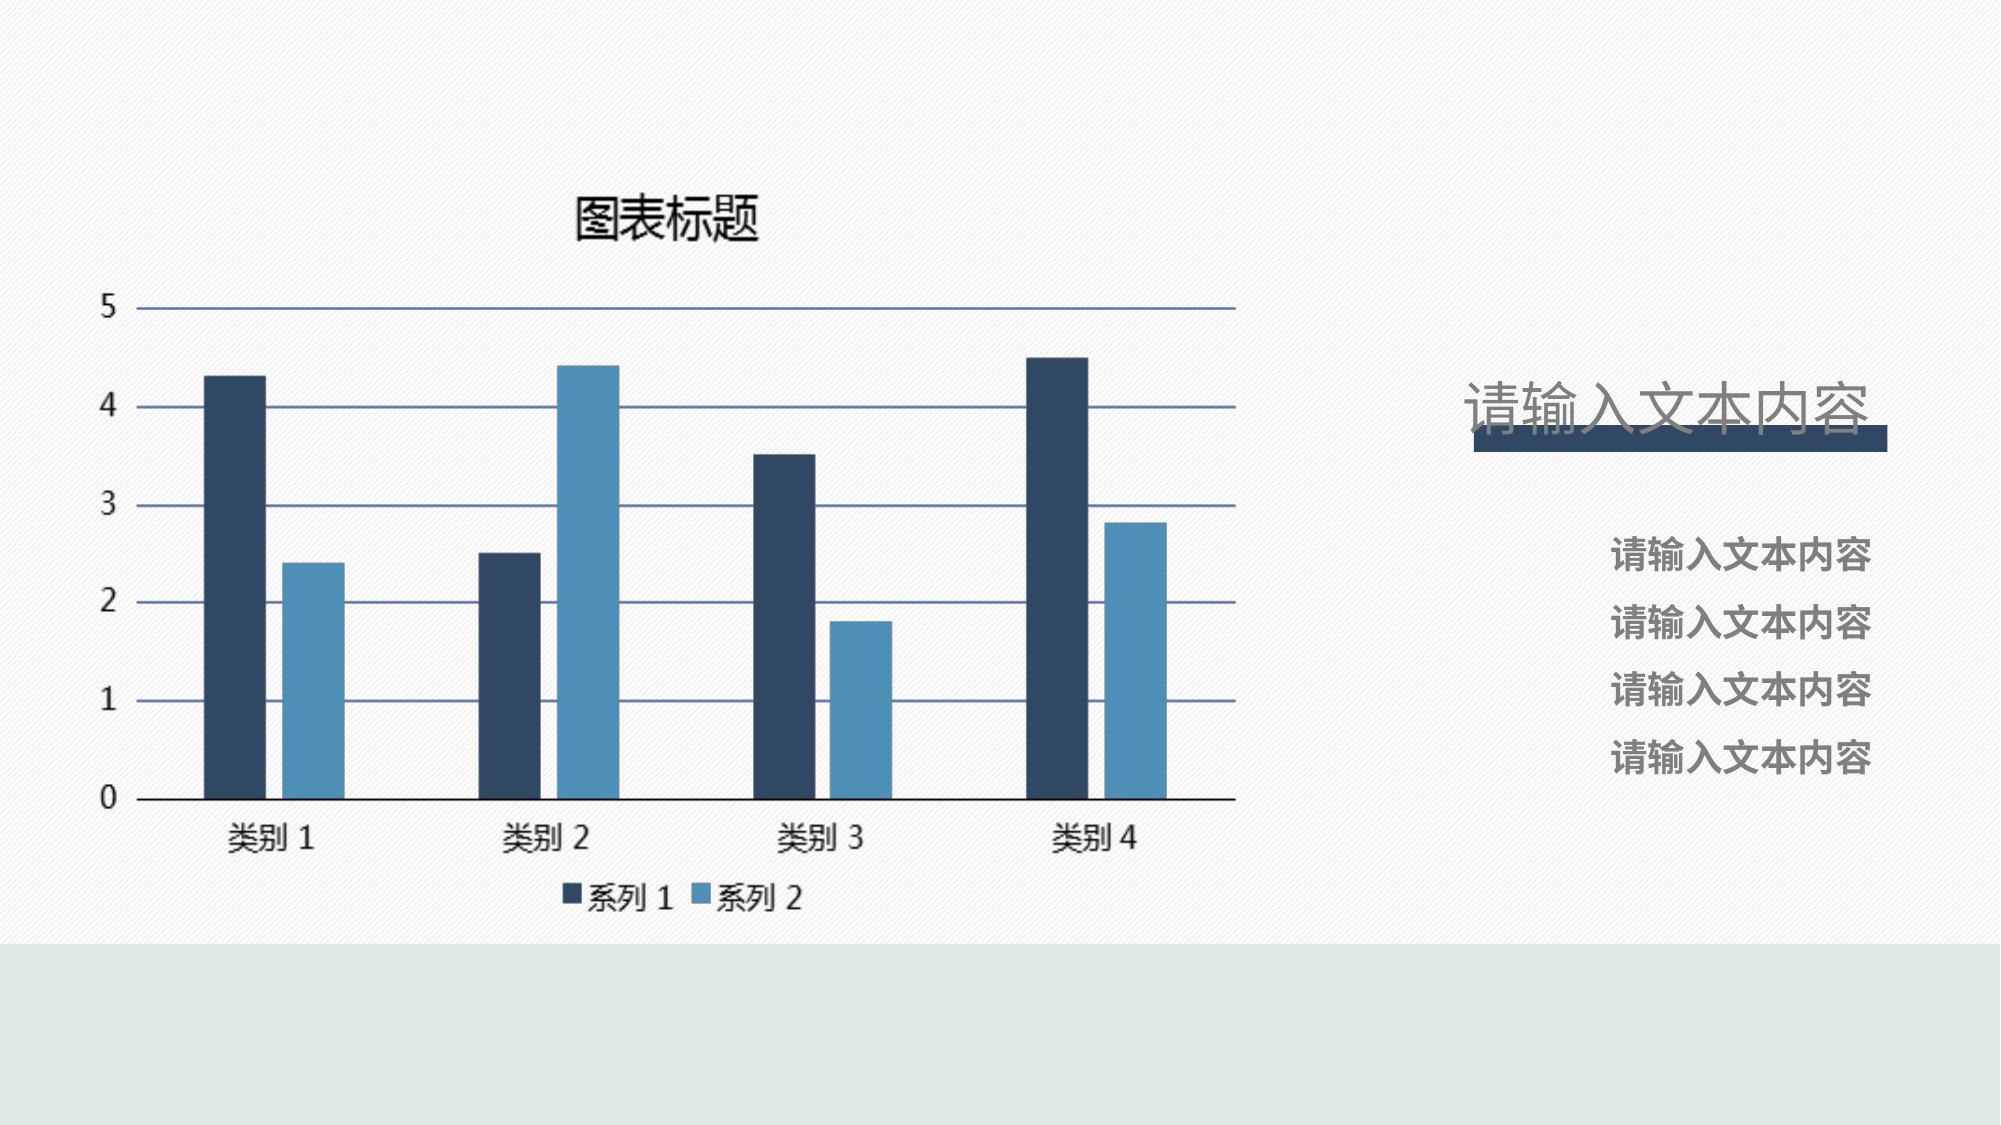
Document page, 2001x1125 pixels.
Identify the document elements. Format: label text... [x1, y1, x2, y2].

picture [0, 0, 2001, 1125]
text_box [0, 943, 2000, 1125]
text_box 请输入文本内容 [1447, 224, 1885, 450]
text_box 请输入文本内容 请输入文本内容 请输入文本内容 请输入文本内容 [1381, 501, 1888, 787]
text_box [1473, 425, 1888, 452]
